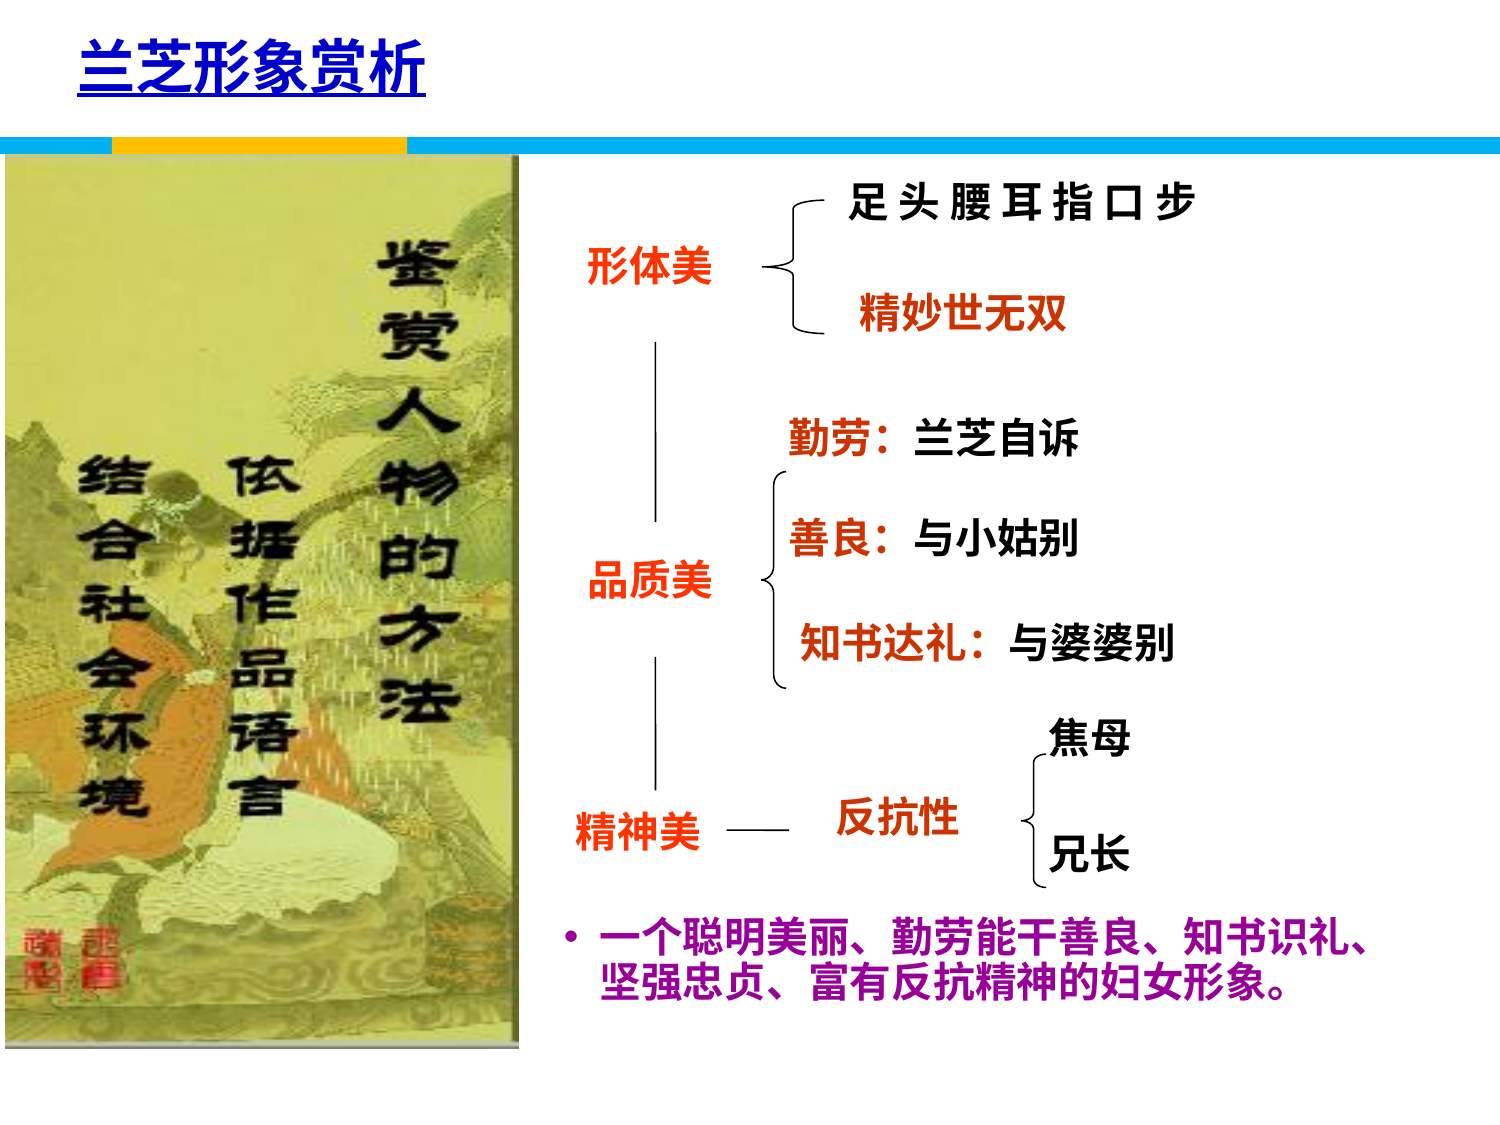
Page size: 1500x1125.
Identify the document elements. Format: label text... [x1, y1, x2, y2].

text_box 品质美 [572, 546, 773, 612]
text_box 精神美 [560, 798, 774, 864]
text_box 勤劳：兰芝自诉 [773, 404, 1262, 470]
text_box 一个聪明美丽、勤劳能干善良、知书识礼、坚强忠贞、富有反抗精神的妇女形象。 [549, 909, 1375, 1014]
text_box 焦母 [1033, 704, 1184, 769]
text_box [111, 137, 408, 153]
text_box [761, 200, 825, 334]
text_box [1021, 769, 1047, 827]
text_box 反抗性 [820, 783, 1033, 848]
text_box 兄长 [1033, 820, 1184, 886]
text_box 足 头 腰 耳 指 口 步 [832, 168, 1383, 234]
text_box [408, 137, 1500, 155]
text_box 精妙世无双 [844, 279, 1195, 344]
text_box [0, 137, 111, 155]
text_box [761, 570, 787, 689]
text_box 兰芝形象赏析 [62, 22, 463, 108]
text_box 知书达礼：与婆婆别 [785, 609, 1348, 675]
picture [5, 153, 519, 1049]
text_box 善良：与小姑别 [773, 504, 1237, 570]
text_box 形体美 [572, 232, 786, 297]
text_box [773, 471, 787, 504]
